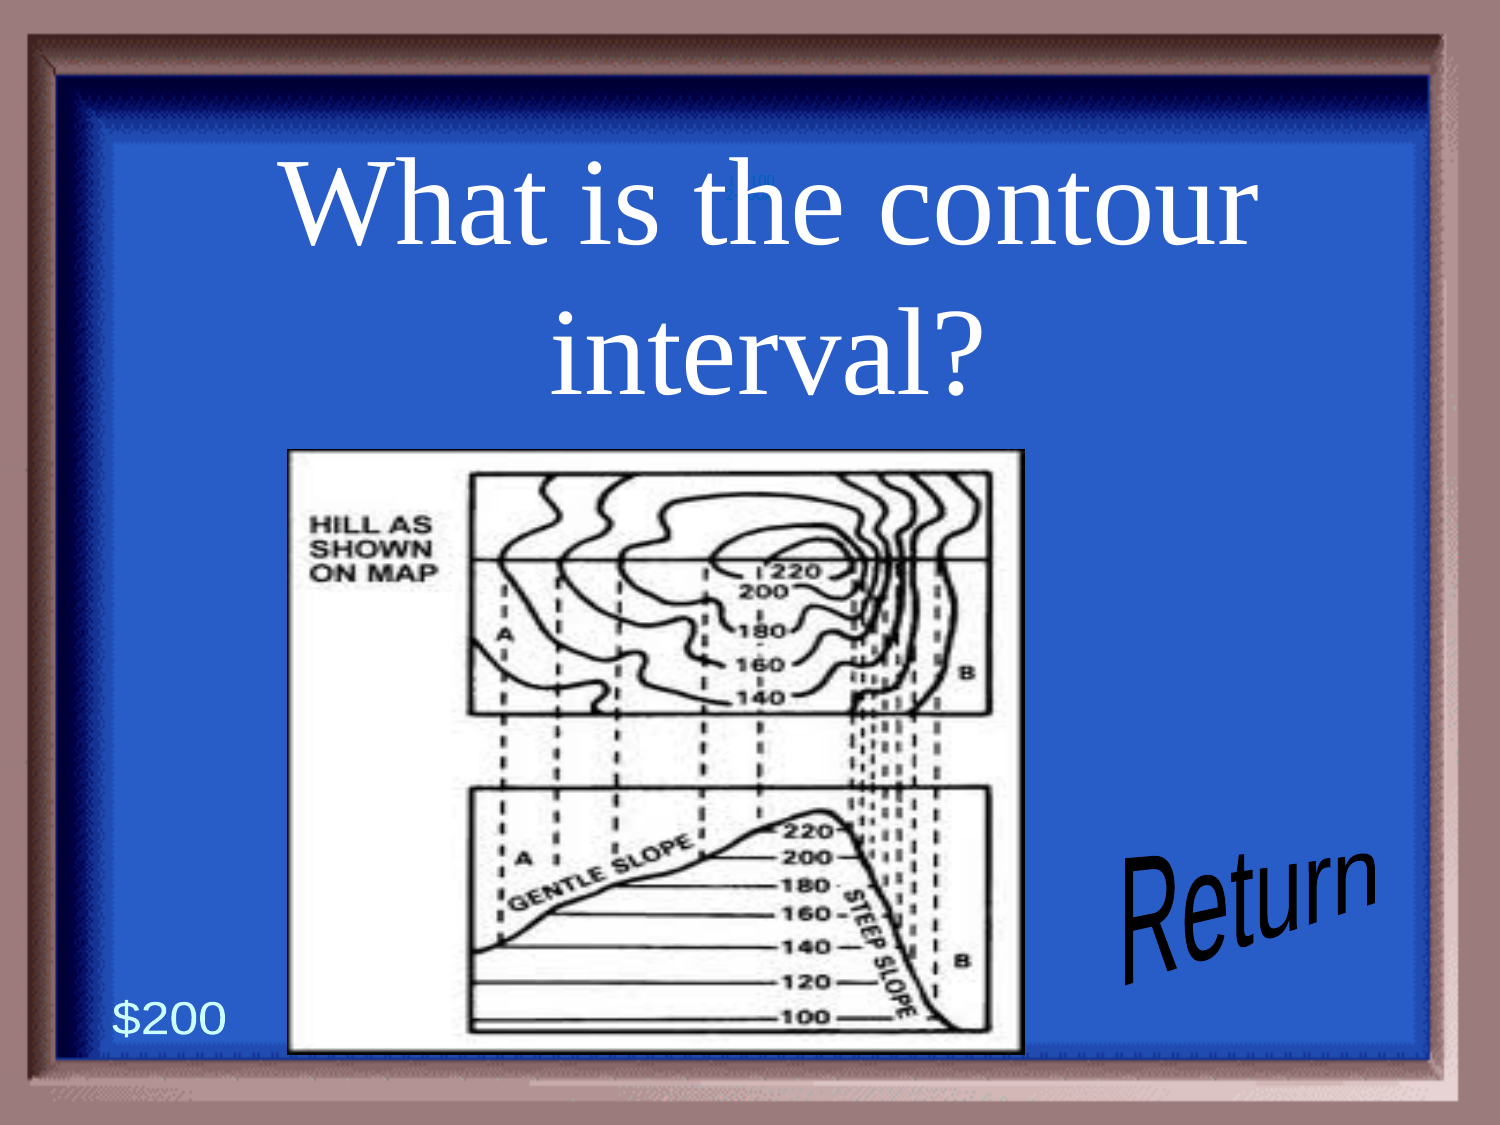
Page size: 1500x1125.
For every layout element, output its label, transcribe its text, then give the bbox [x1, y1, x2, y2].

picture [0, 0, 1500, 1125]
title 2-200A [112, 99, 1388, 288]
text_box What is the contour interval? [199, 112, 1338, 428]
